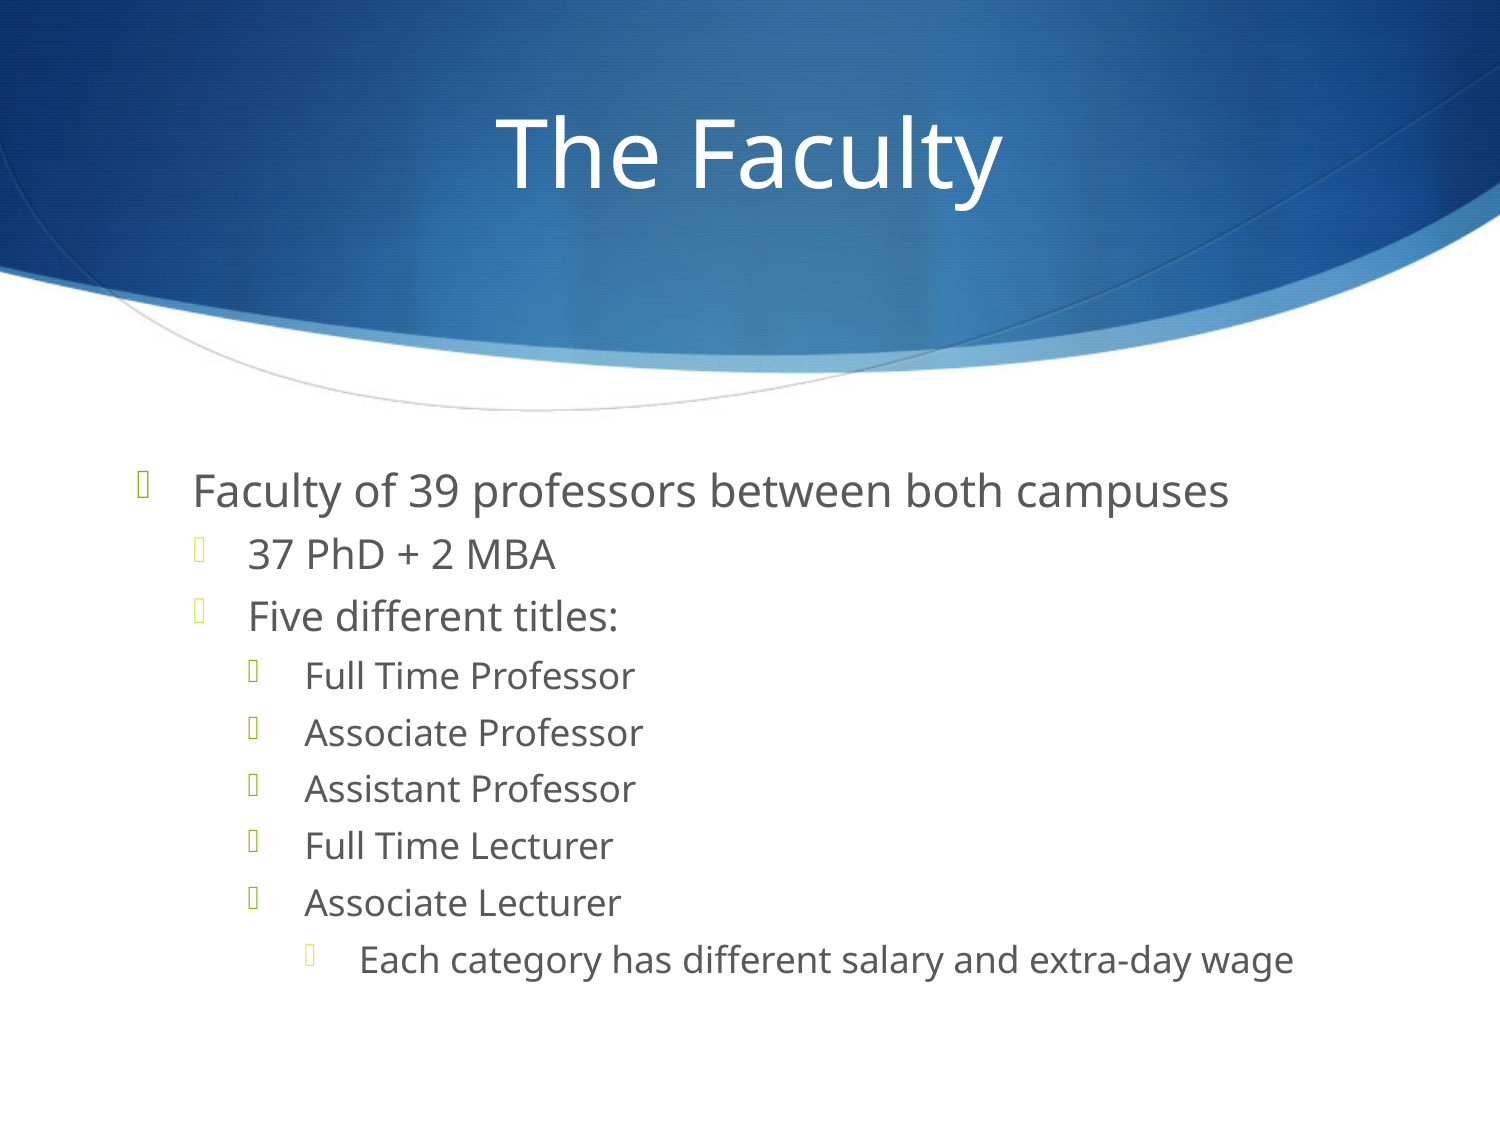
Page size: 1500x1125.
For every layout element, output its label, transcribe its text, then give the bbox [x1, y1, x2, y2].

picture [0, 0, 1500, 1125]
title The Faculty [75, 56, 1425, 245]
list Faculty of 39 professors between both campuses 37 PhD + 2 MBA Five different titles: Full Time Professor Associate Professor Assistant Professor Full Time Lecturer Associate Lecturer Each category has different salary and extra-day wage [121, 454, 1379, 991]
